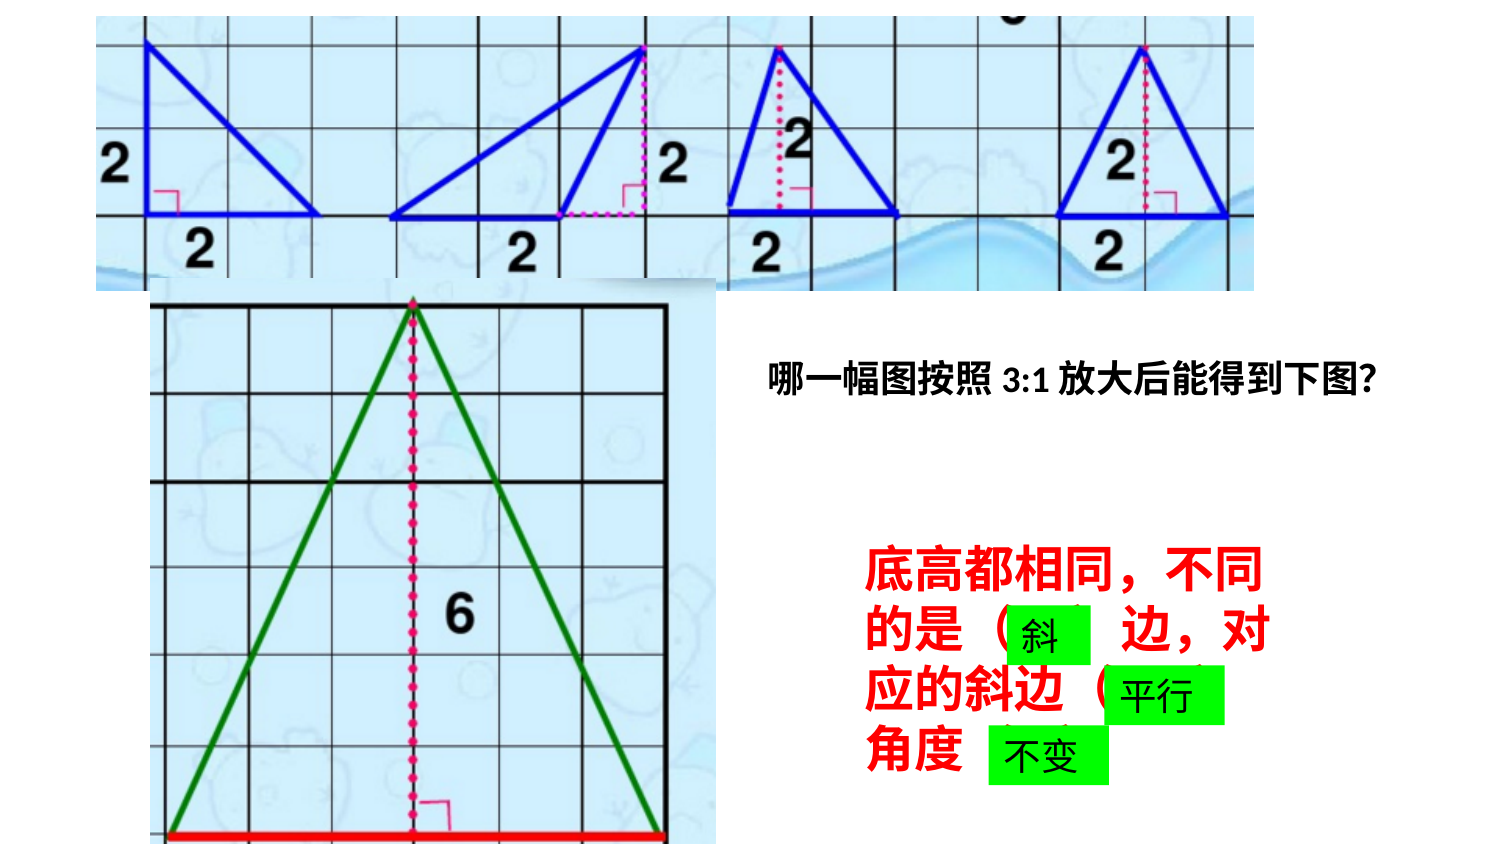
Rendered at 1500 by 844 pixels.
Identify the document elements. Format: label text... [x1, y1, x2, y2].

picture [96, 16, 1254, 844]
text_box 哪一幅图按照3:1放大后能得到下图？ [753, 347, 1412, 408]
text_box 不变 [988, 725, 1109, 786]
text_box 底高都相同，不同的是（ ）边，对应的斜边（ ）角度（ ） [850, 530, 1307, 786]
text_box 斜 [1006, 605, 1091, 666]
text_box 平行 [1104, 665, 1225, 726]
